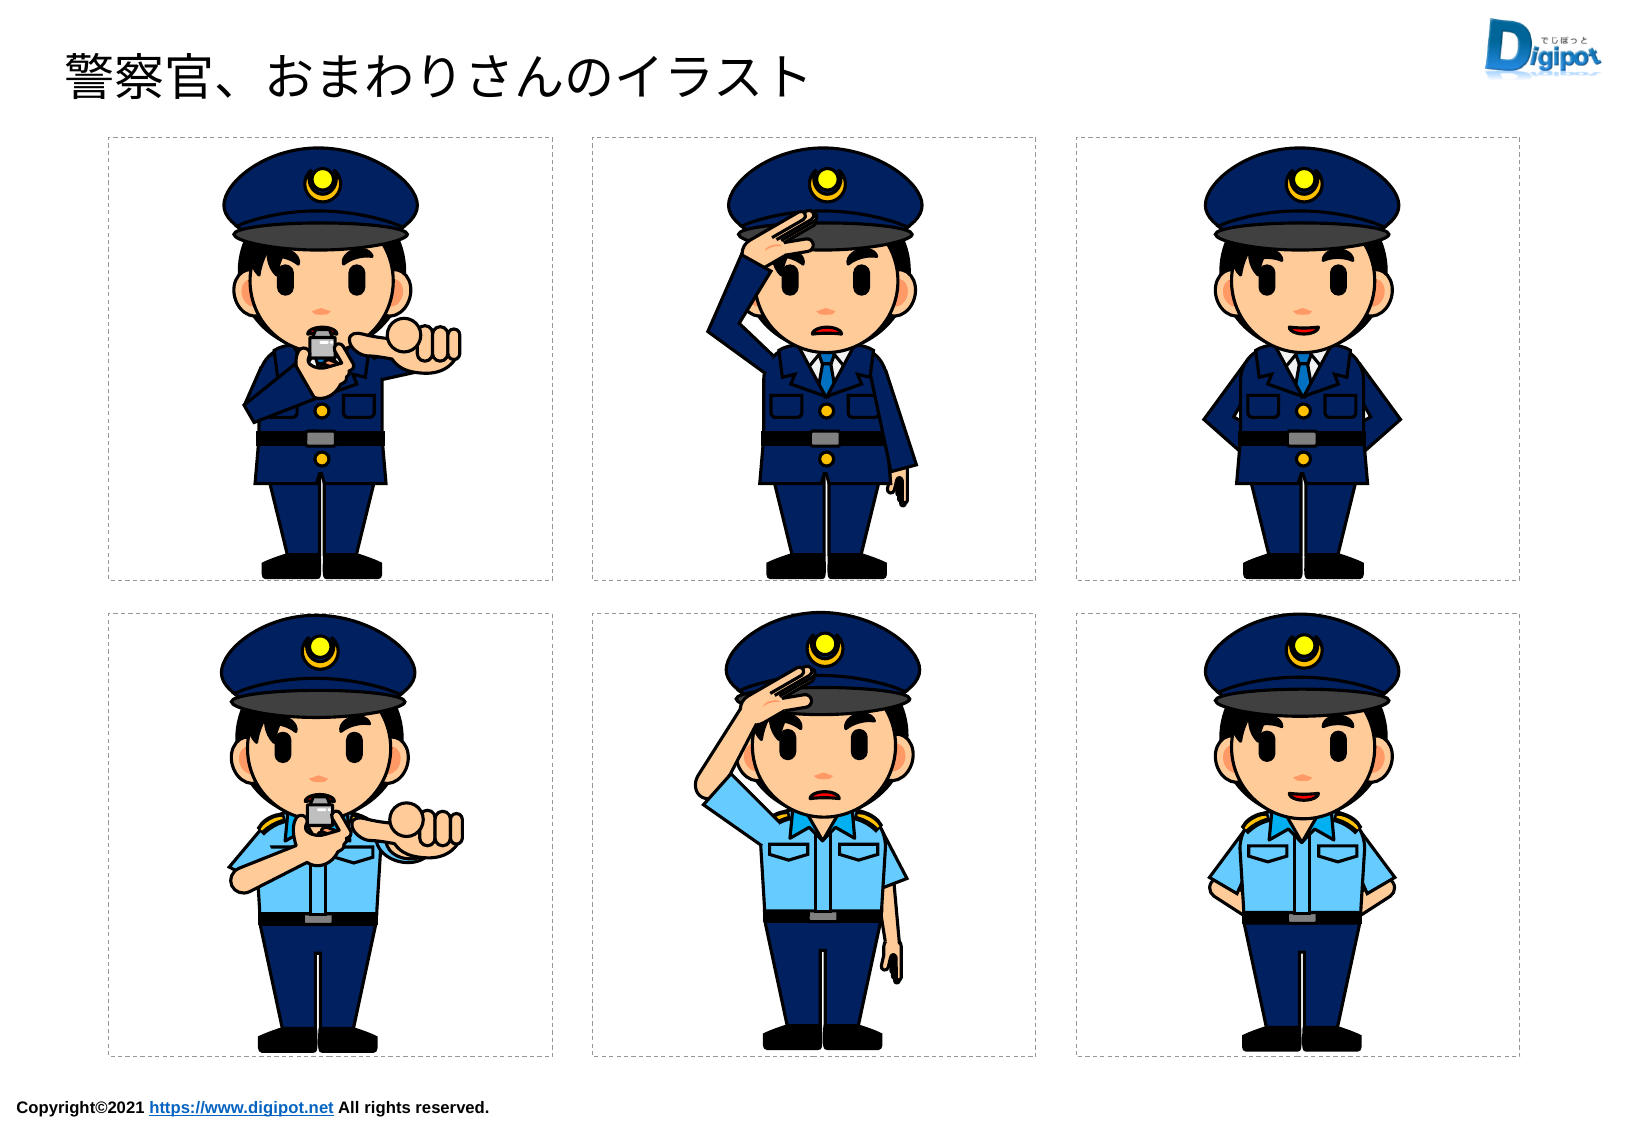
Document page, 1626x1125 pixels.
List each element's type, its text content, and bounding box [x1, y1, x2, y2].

picture [1485, 18, 1602, 82]
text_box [223, 147, 460, 578]
text_box 警察官、おまわりさんのイラスト [49, 38, 829, 113]
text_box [705, 147, 923, 578]
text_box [1205, 614, 1399, 1051]
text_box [708, 612, 920, 1049]
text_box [1205, 147, 1399, 578]
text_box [221, 615, 463, 1052]
